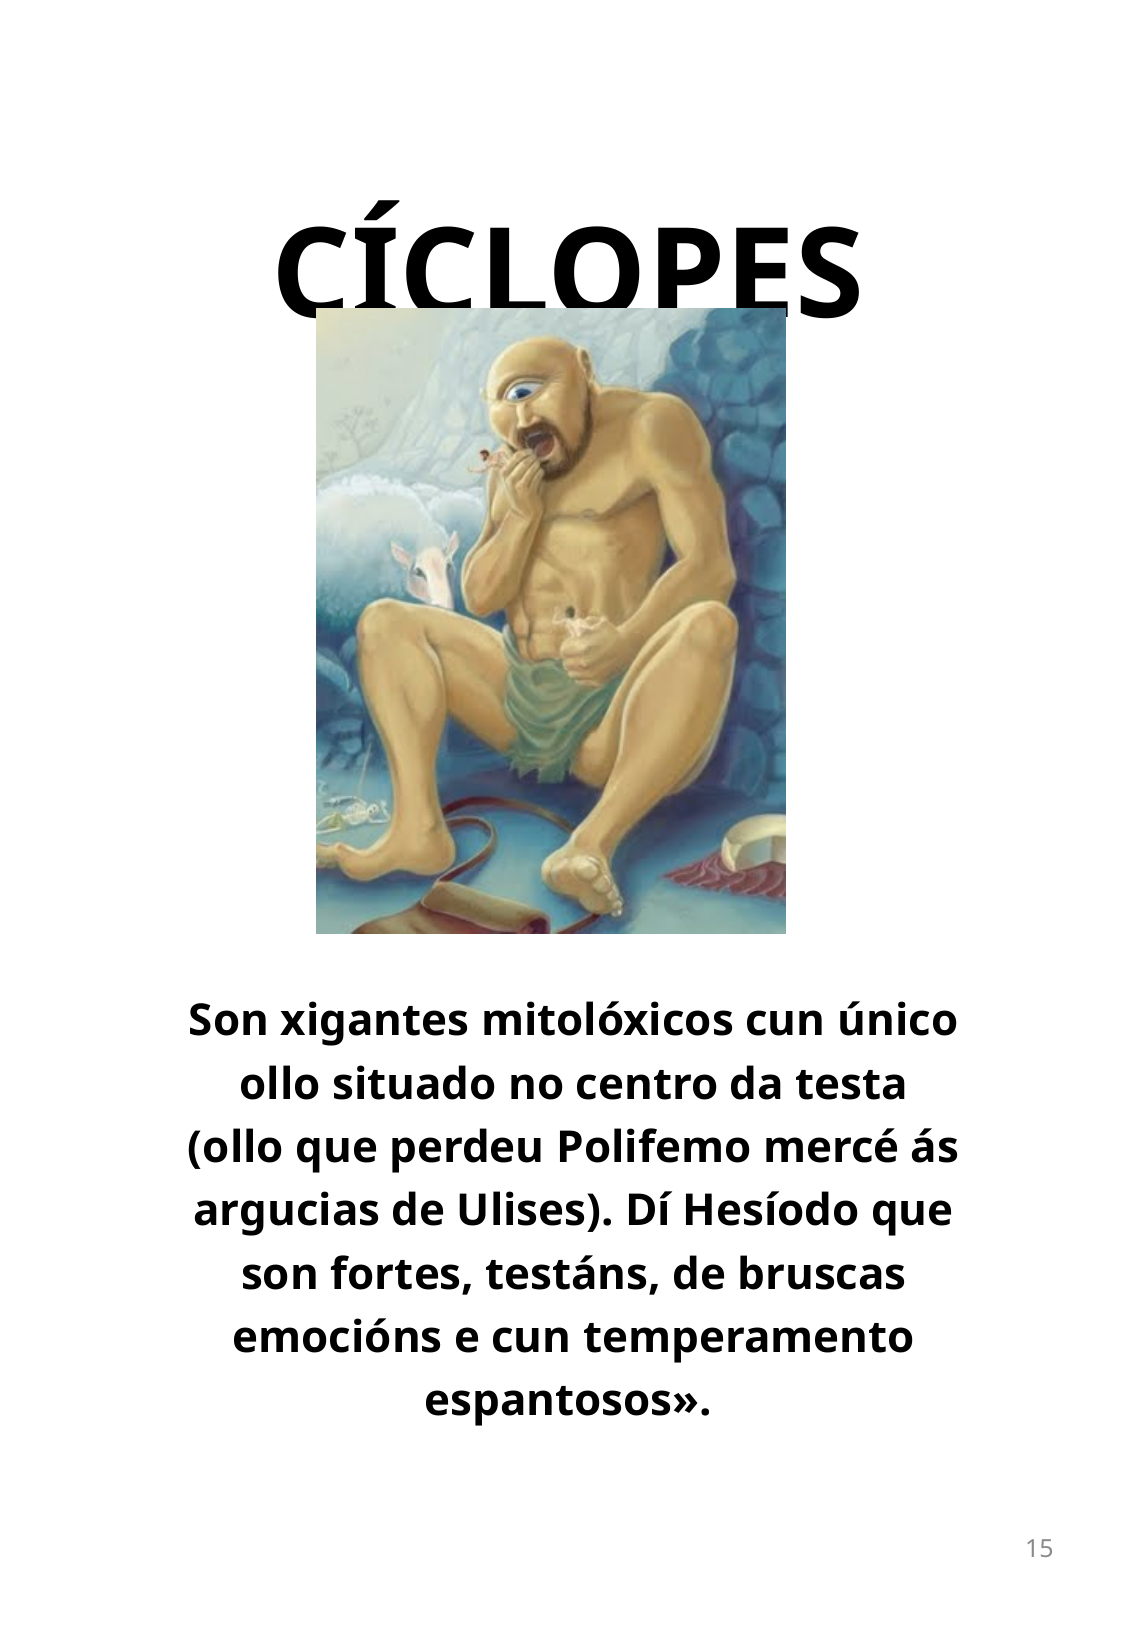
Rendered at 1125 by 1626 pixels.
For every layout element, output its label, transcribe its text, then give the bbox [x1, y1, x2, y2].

picture [316, 308, 786, 934]
title CÍCLOPES [46, 167, 1090, 368]
text_box Son xigantes mitolóxicos cun único ollo situado no centro da testa (ollo que perdeu Polifemo mercé ás argucias de Ulises). Dí Hesíodo que son fortes, testáns, de bruscas emocións e cun temperamento espantosos». [187, 964, 961, 1434]
slide_number 15 [806, 1506, 1069, 1593]
